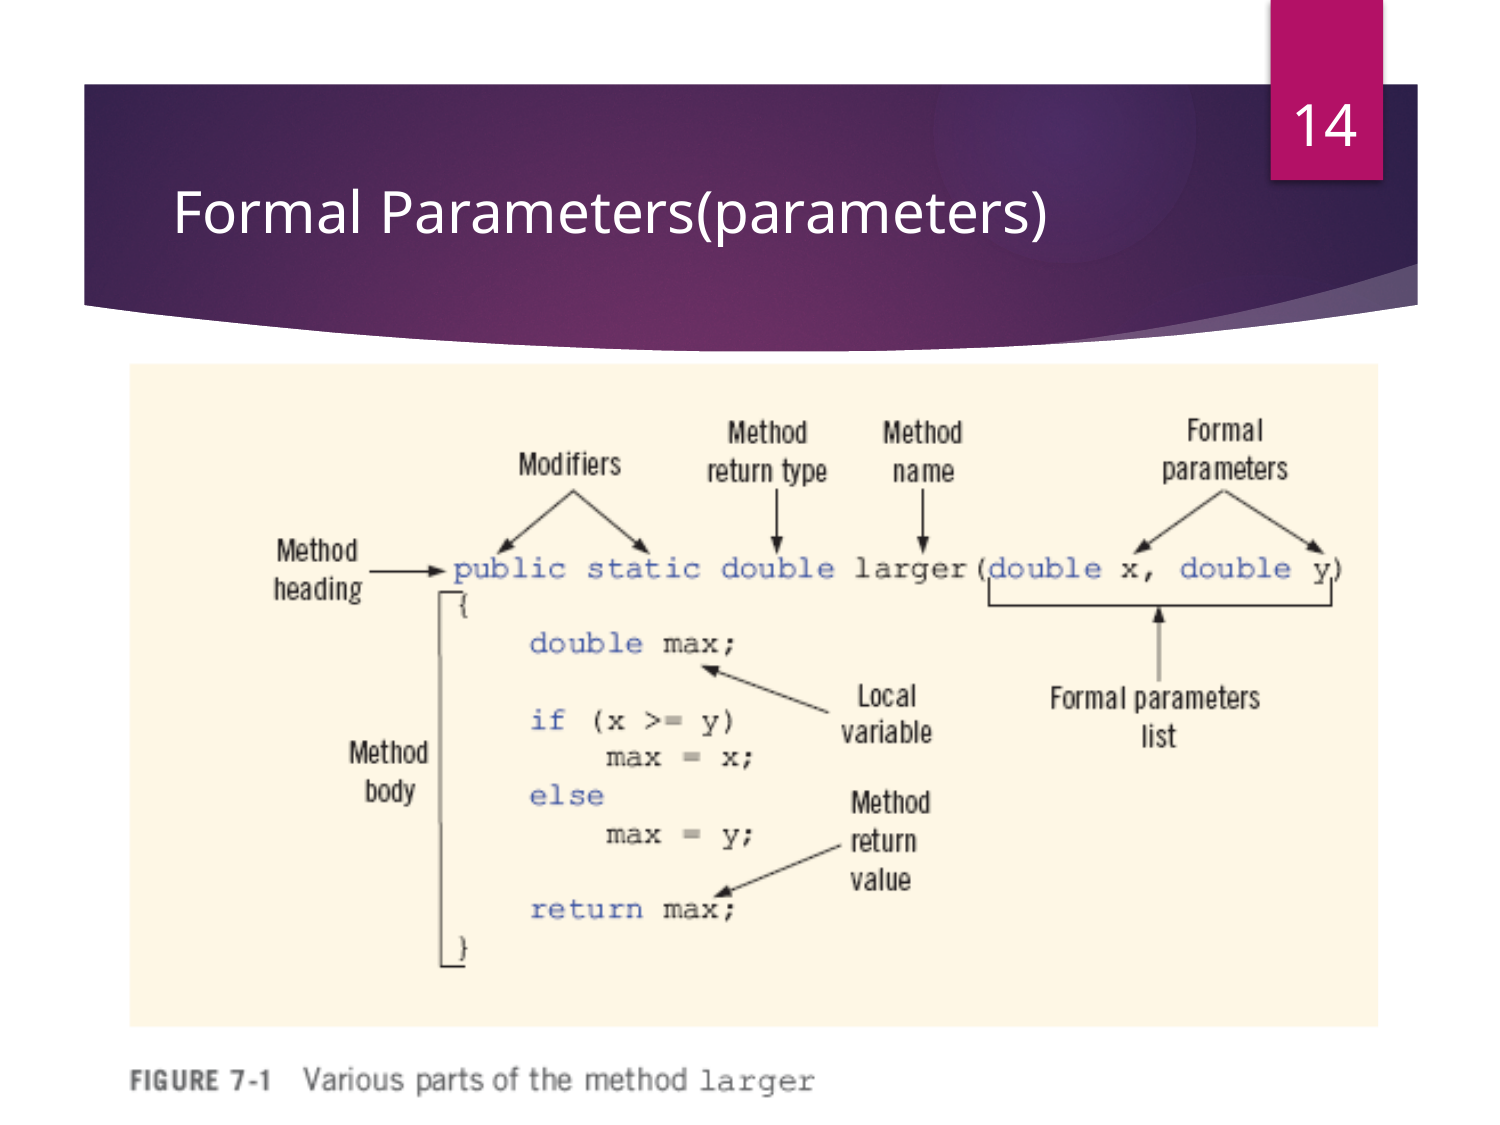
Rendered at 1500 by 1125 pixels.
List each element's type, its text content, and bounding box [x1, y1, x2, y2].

slide_number 14 [1259, 48, 1390, 175]
picture [119, 360, 1379, 1107]
title Formal Parameters(parameters) [142, 152, 1183, 269]
